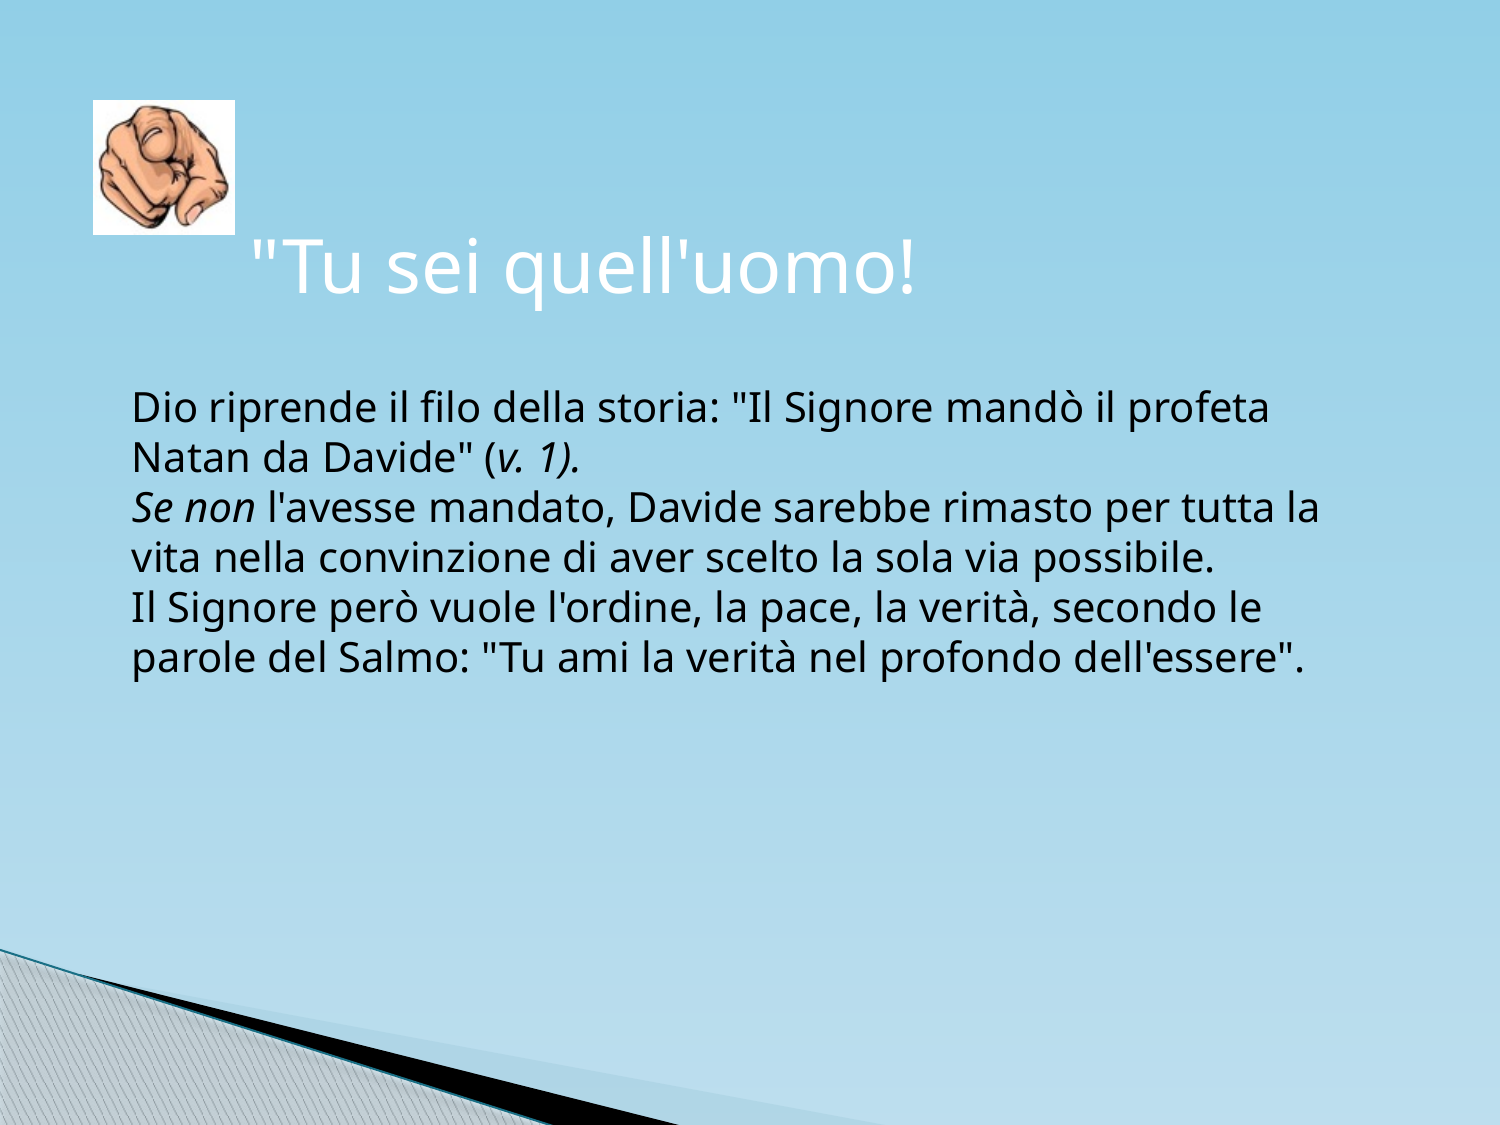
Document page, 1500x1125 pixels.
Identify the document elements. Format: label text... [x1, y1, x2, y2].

text_box "Tu sei quell'uomo! [235, 210, 953, 316]
text_box Dio riprende il filo della storia: "Il Signore mandò il profeta Natan da Davide" (v. 1). Se non l'avesse mandato, Davide sarebbe rimasto per tutta la vita nella convinzione di aver scelto la sola via possibile. Il Signore però vuole l'ordine, la pace, la verità, secondo le parole del Salmo: "Tu ami la verità nel profondo dell'essere". [117, 373, 1336, 688]
picture [93, 100, 235, 235]
